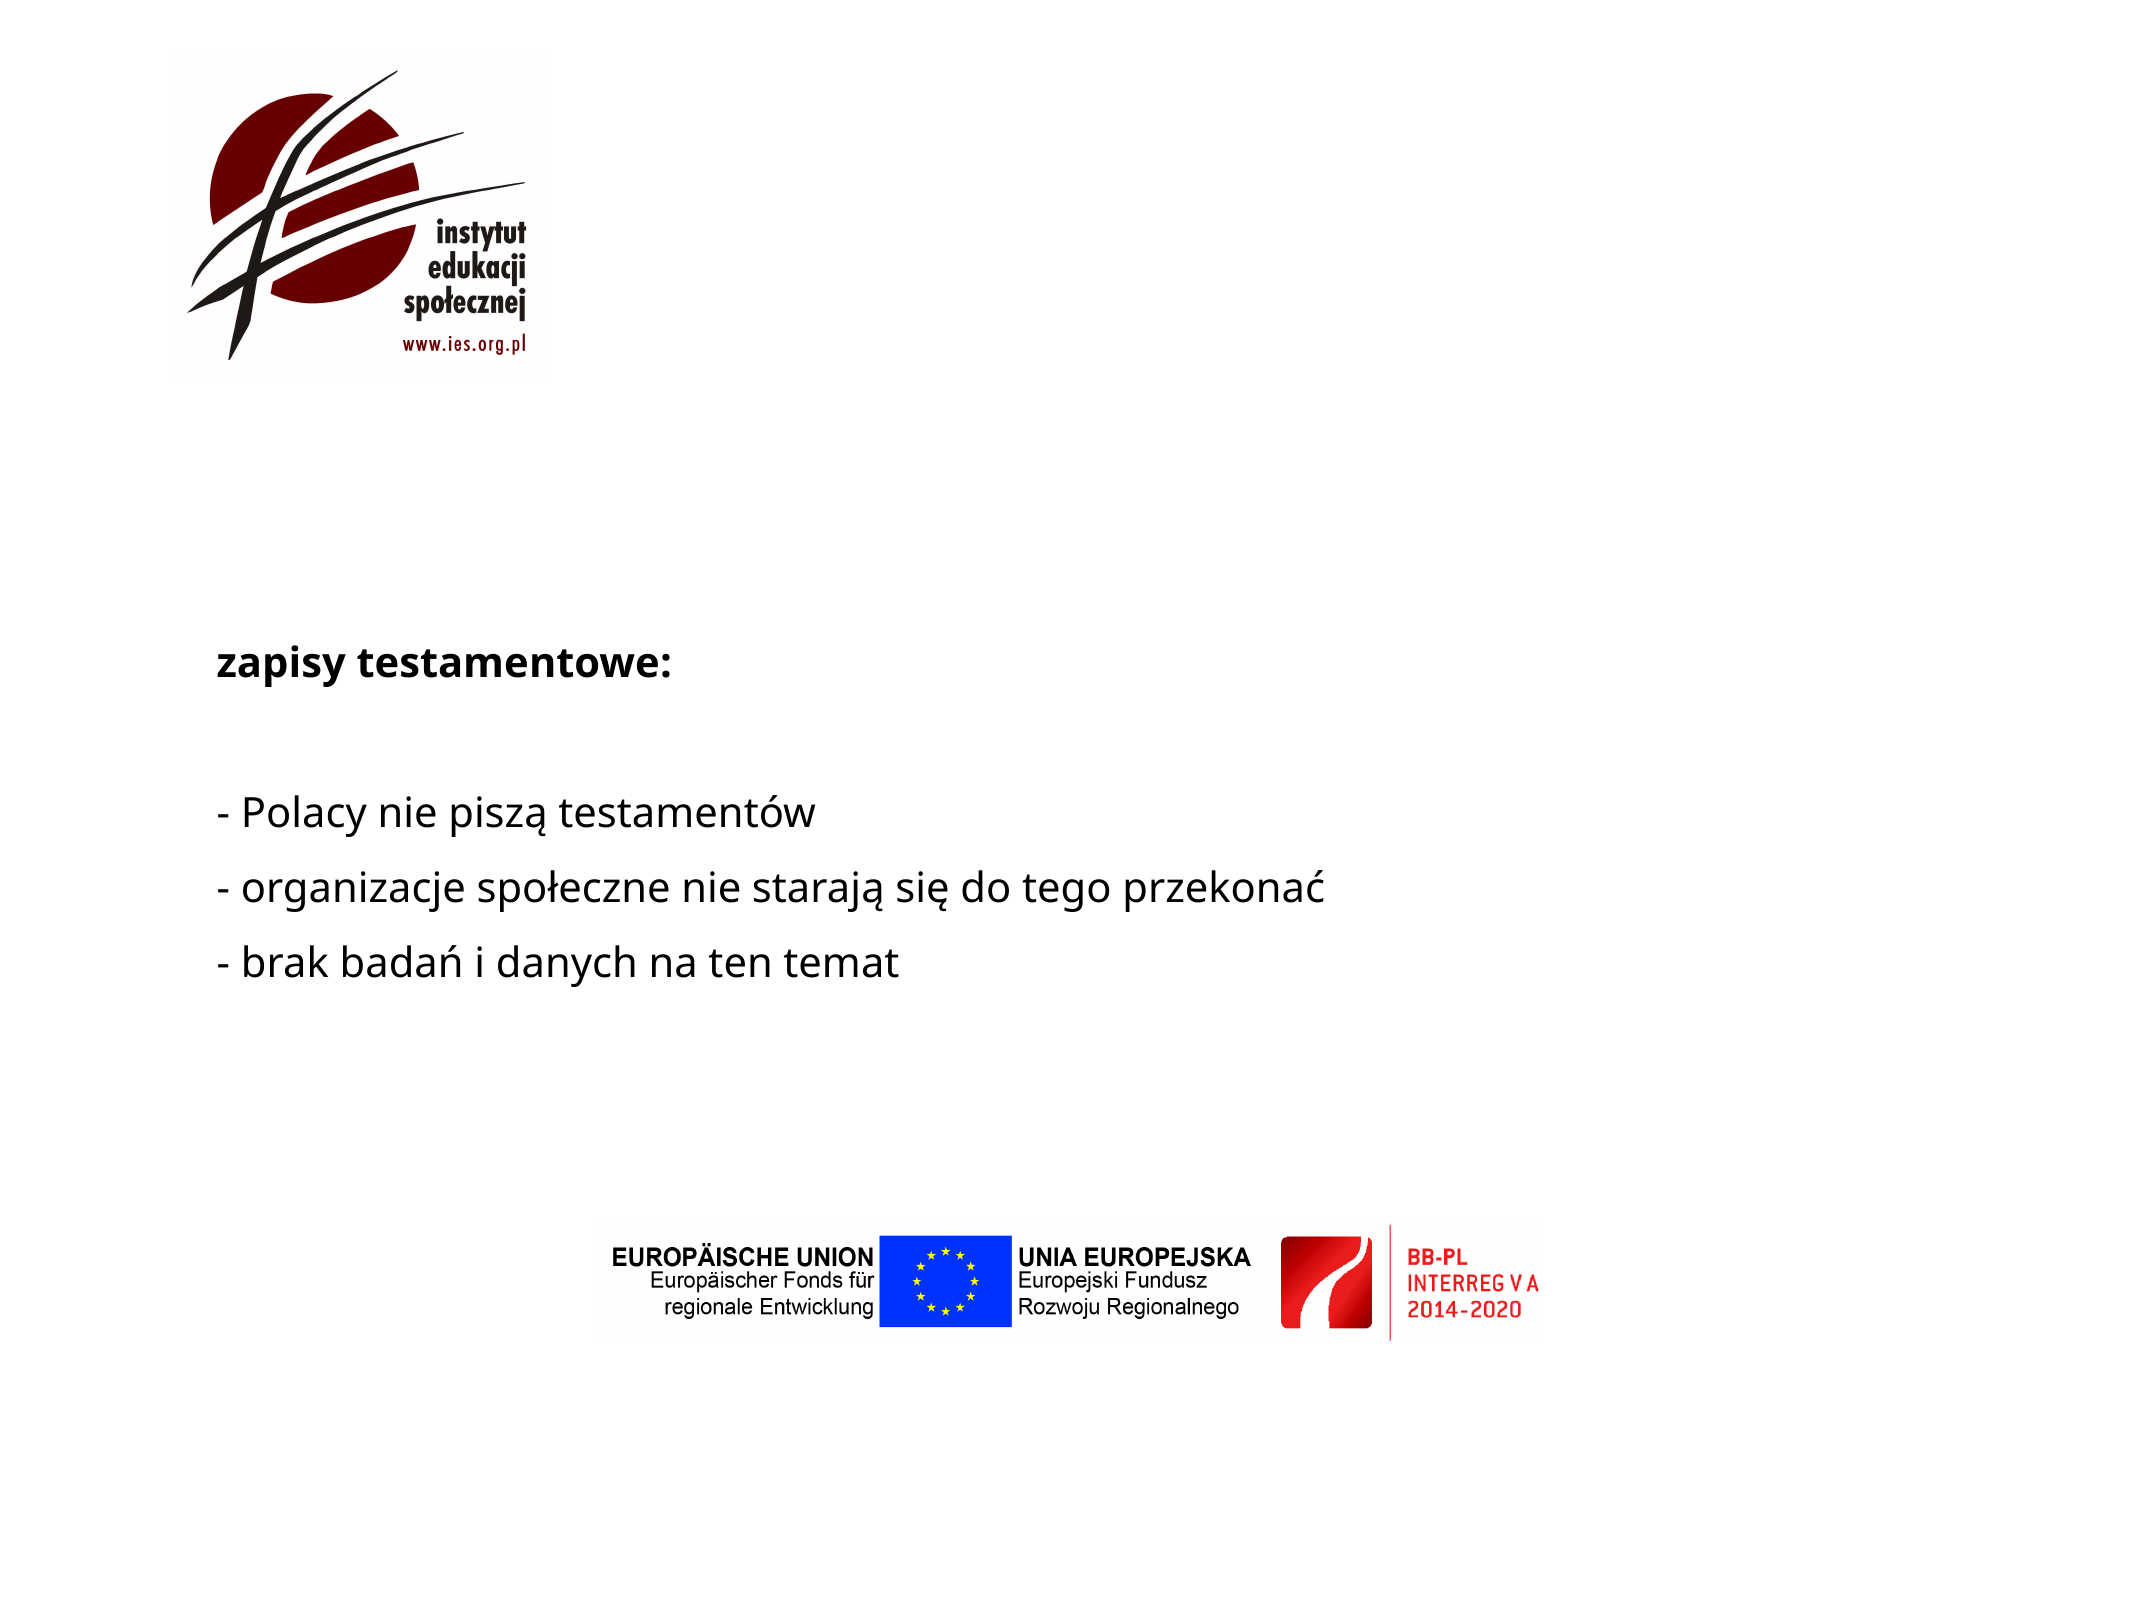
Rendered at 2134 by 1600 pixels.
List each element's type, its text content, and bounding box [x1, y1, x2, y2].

picture [170, 49, 552, 378]
picture [592, 1222, 1542, 1344]
subtitle zapisy testamentowe: - Polacy nie piszą testamentów - organizacje społeczne nie starają się do tego przekonać - brak badań i danych na ten temat [207, 602, 1926, 998]
